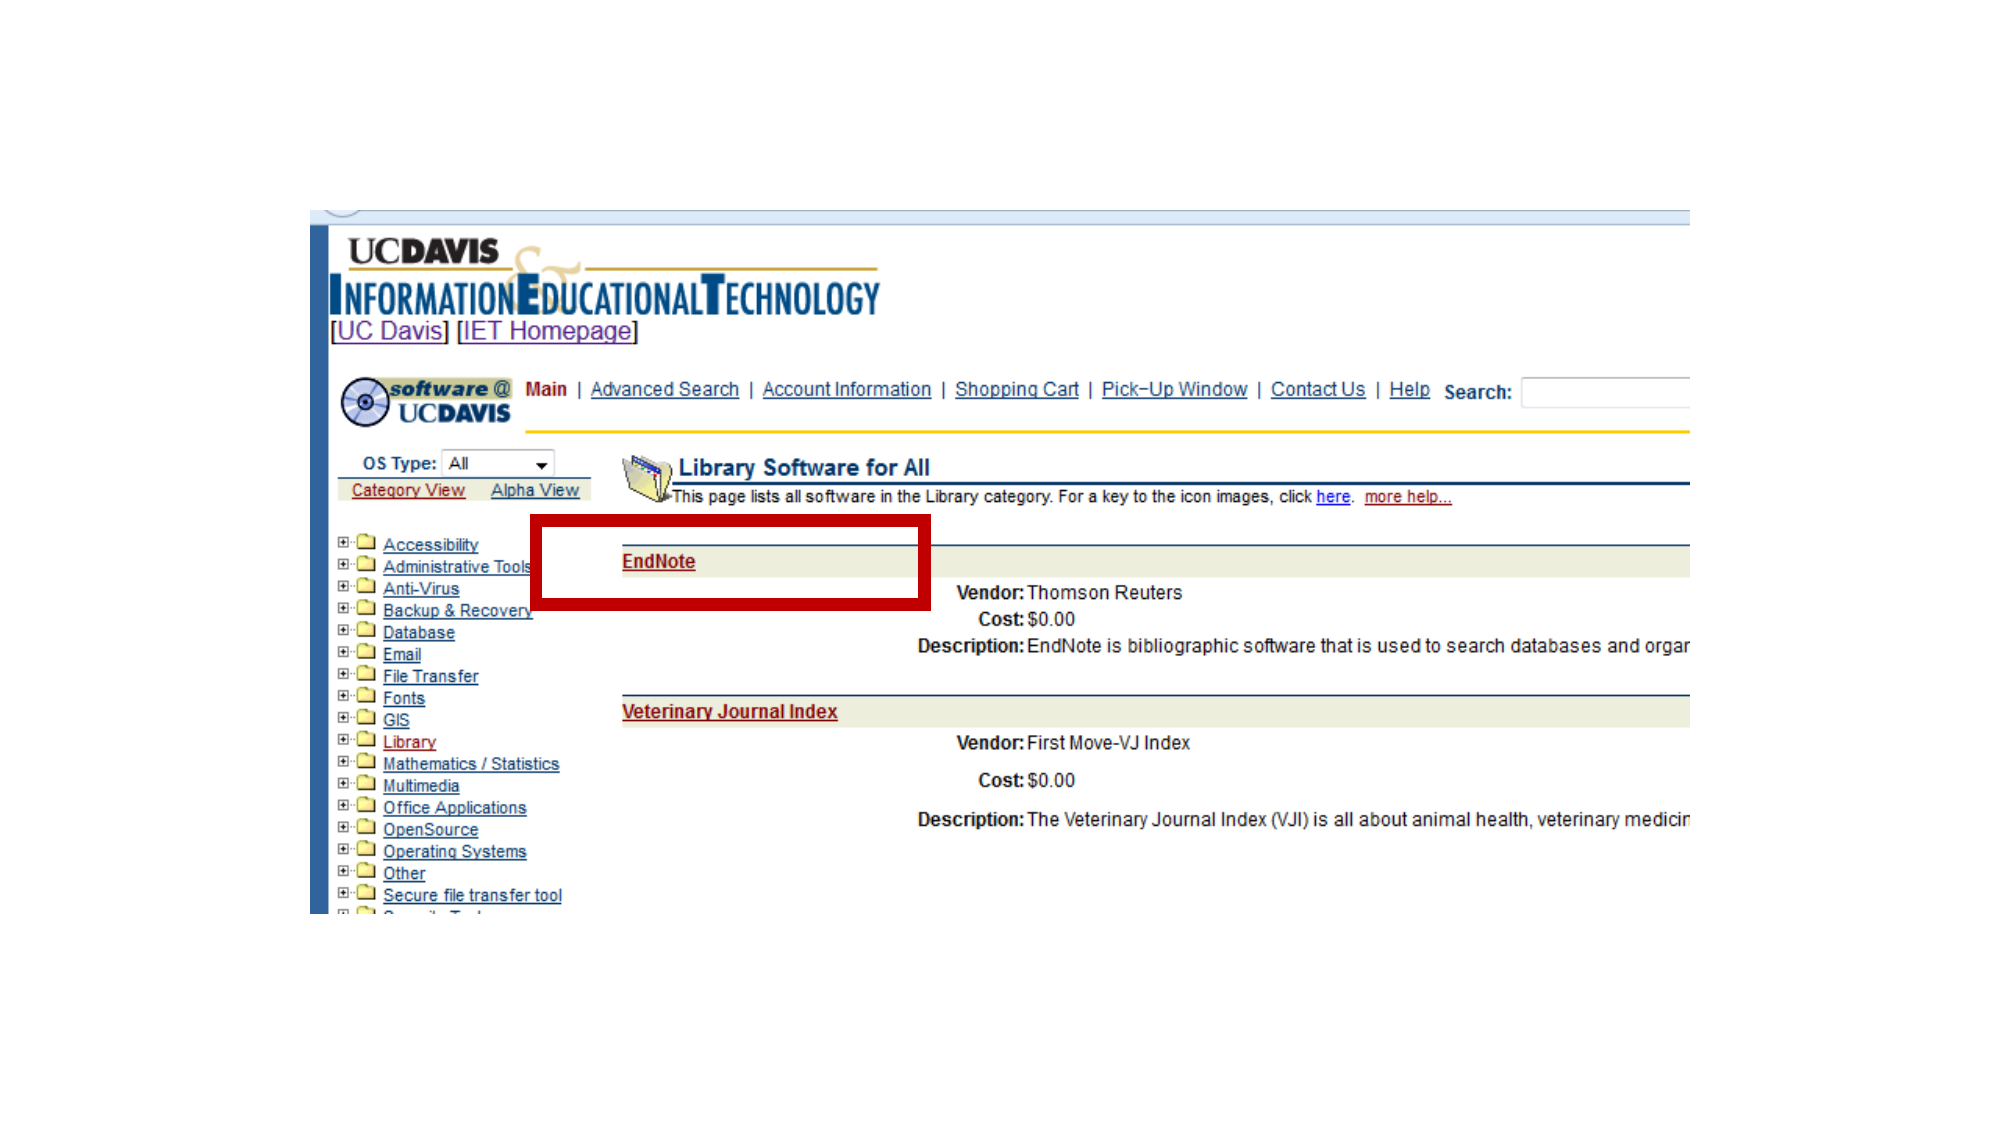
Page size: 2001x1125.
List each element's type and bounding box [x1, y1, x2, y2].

picture [309, 210, 1691, 915]
